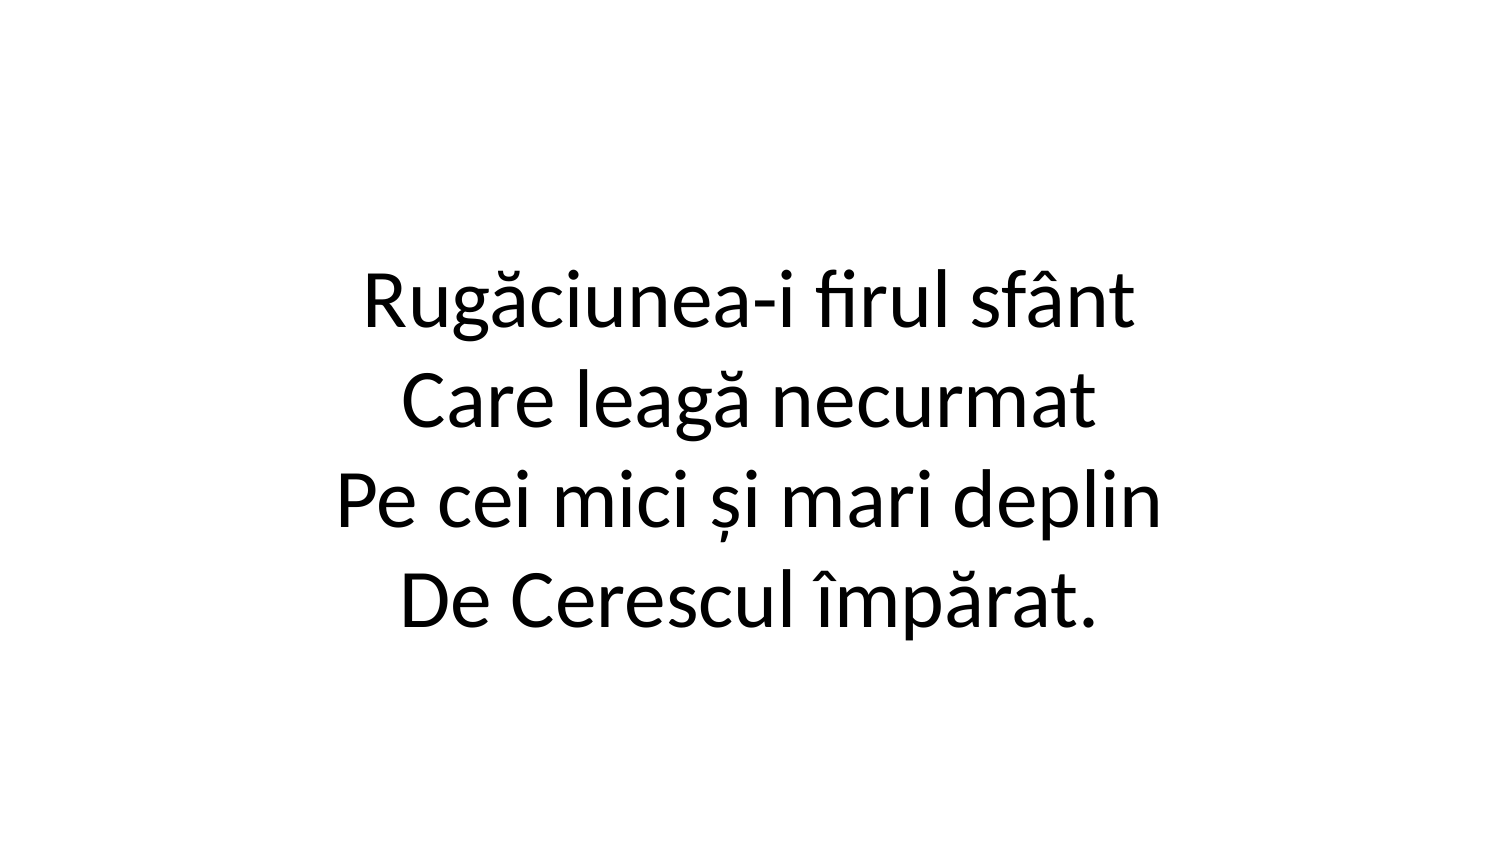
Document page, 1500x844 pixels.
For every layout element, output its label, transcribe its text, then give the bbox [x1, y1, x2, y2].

text_box Rugăciunea-i firul sfânt Care leagă necurmat Pe cei mici și mari deplin De Cerescul împărat. [320, 192, 1180, 652]
